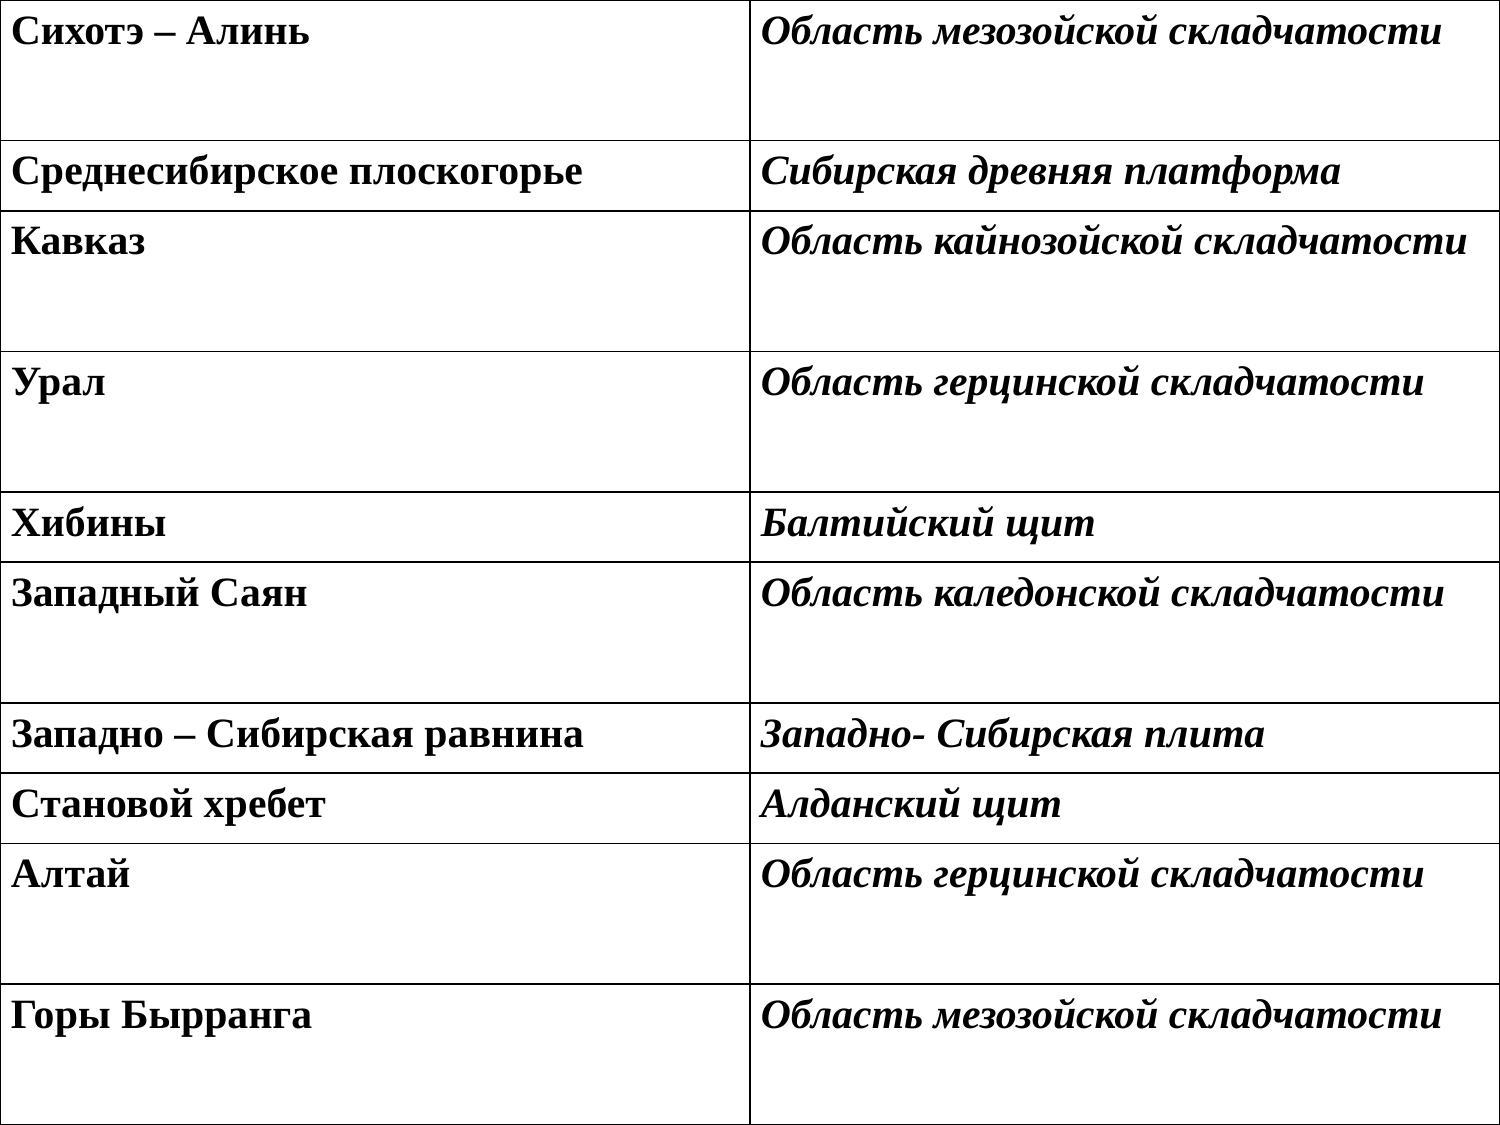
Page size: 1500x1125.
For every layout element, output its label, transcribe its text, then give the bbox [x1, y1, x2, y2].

table_cell Сибирская древняя платформа [751, 141, 1499, 210]
table_cell Западно – Сибирская равнина [1, 704, 749, 772]
table_header Сихотэ – Алинь [1, 1, 749, 140]
table_cell Алтай [1, 844, 749, 983]
table_cell Западный Саян [1, 563, 749, 702]
table_cell Область герцинской складчатости [751, 352, 1499, 491]
table_cell Алданский щит [751, 774, 1499, 843]
table_cell Горы Бырранга [1, 985, 749, 1124]
table_cell Среднесибирское плоскогорье [1, 141, 749, 210]
table_cell Область кайнозойской складчатости [751, 212, 1499, 351]
table_header Область мезозойской складчатости [751, 1, 1499, 140]
table_cell Становой хребет [1, 774, 749, 843]
table_cell Область каледонской складчатости [751, 563, 1499, 702]
table_cell Область мезозойской складчатости [751, 985, 1499, 1124]
table_cell Хибины [1, 493, 749, 561]
table_cell Урал [1, 352, 749, 491]
table_cell Западно- Сибирская плита [751, 704, 1499, 772]
table_cell Область герцинской складчатости [751, 844, 1499, 983]
table_cell Кавказ [1, 212, 749, 351]
table_cell Балтийский щит [751, 493, 1499, 561]
